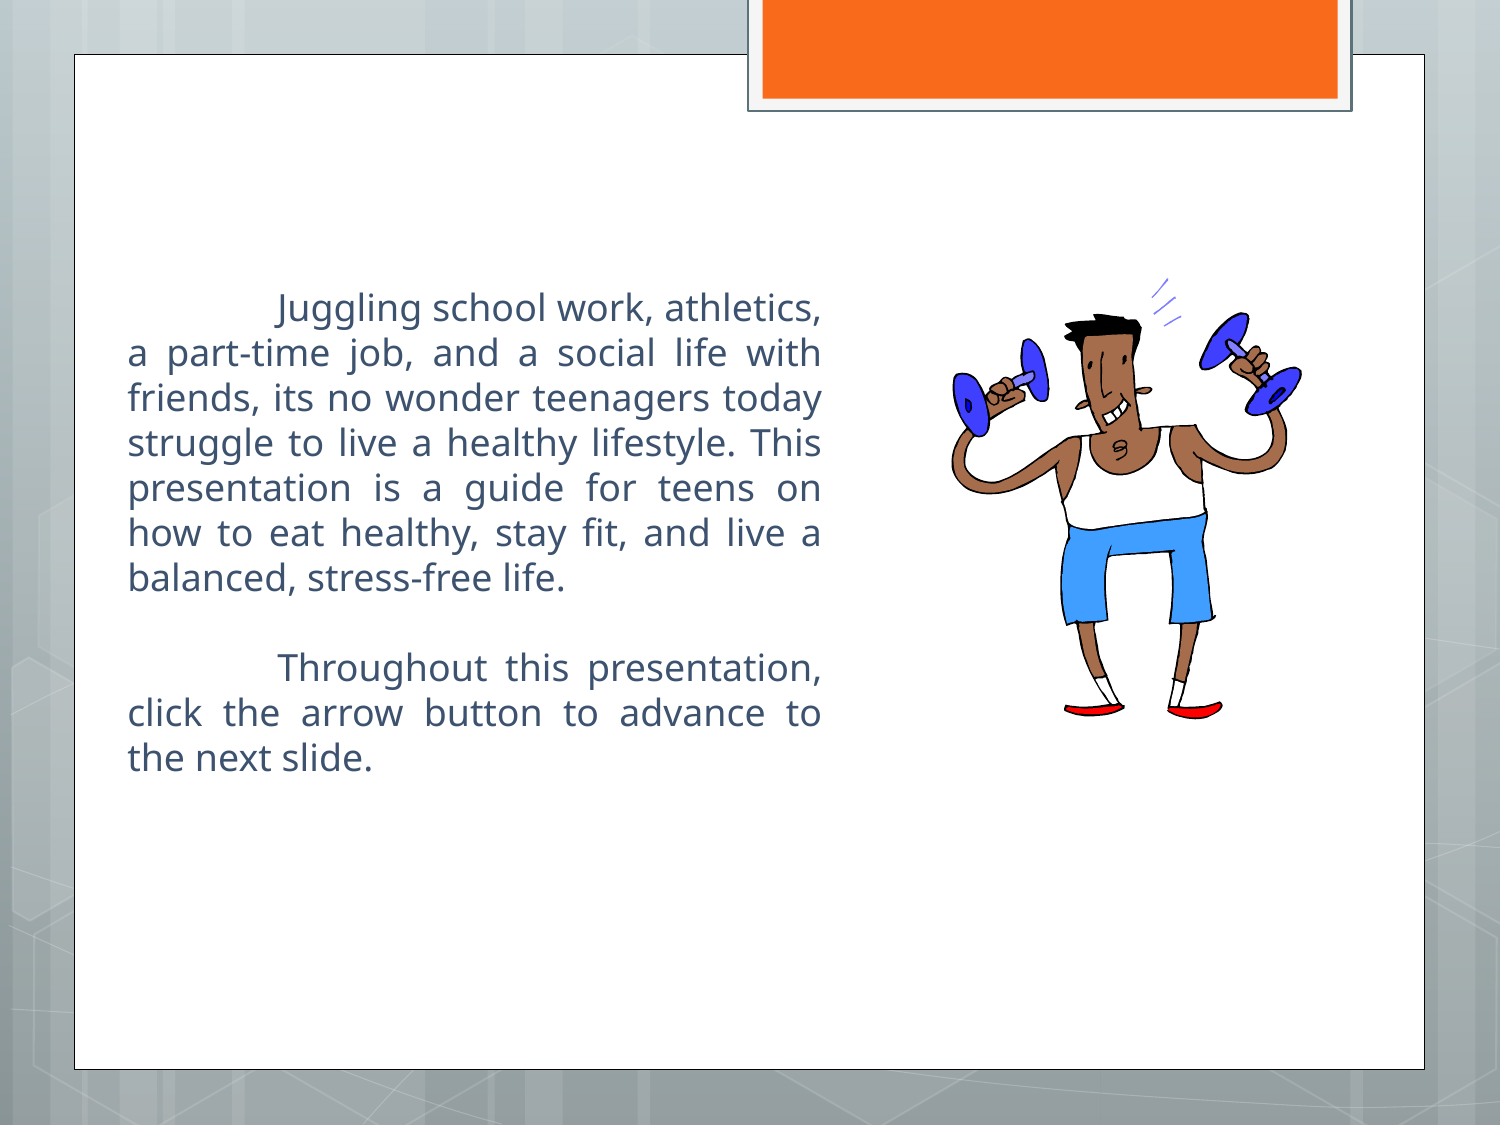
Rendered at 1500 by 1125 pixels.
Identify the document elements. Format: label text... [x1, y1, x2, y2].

text_box Juggling school work, athletics, a part-time job, and a social life with friends, its no wonder teenagers today struggle to live a healthy lifestyle. This presentation is a guide for teens on how to eat healthy, stay fit, and live a balanced, stress-free life. Throughout this presentation, click the arrow button to advance to the next slide. [112, 276, 838, 786]
picture [949, 277, 1304, 722]
